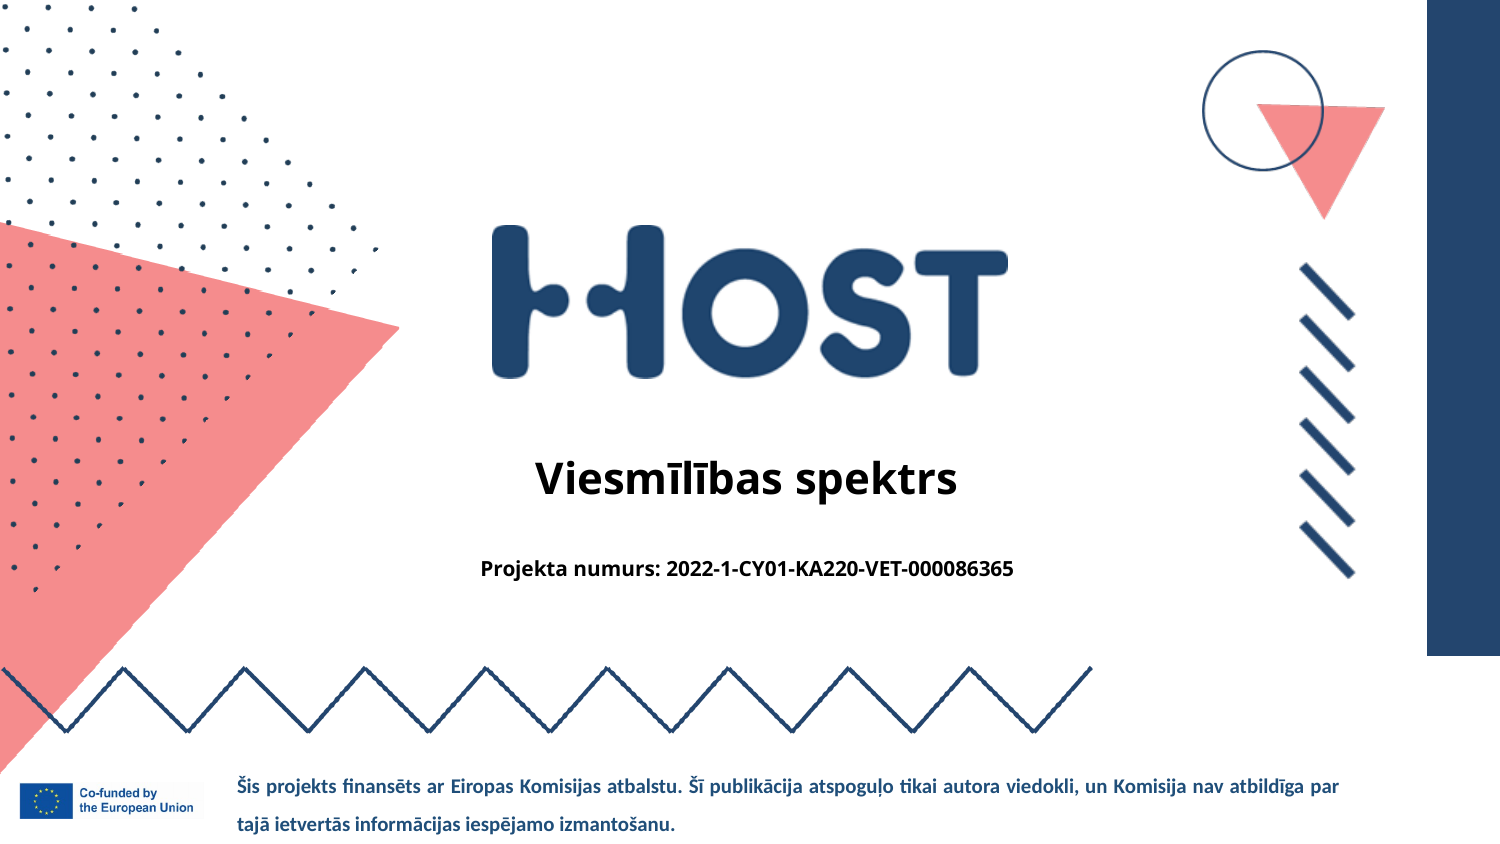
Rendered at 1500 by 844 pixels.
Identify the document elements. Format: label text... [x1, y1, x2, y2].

subtitle Viesmīlības spektrs Projekta numurs: 2022-1-CY01-KA220-VET-000086365 [203, 436, 1291, 641]
picture [1427, 0, 1500, 656]
picture [0, 0, 1093, 844]
picture [1298, 261, 1357, 582]
picture [492, 225, 1008, 379]
text_box Šis projekts finansēts ar Eiropas Komisijas atbalstu. Šī publikācija atspoguļo tikai autora viedokli, un Komisija nav atbildīga par tajā ietvertās informācijas iespējamo izmantošanu. [222, 752, 1355, 843]
picture [1202, 50, 1385, 220]
